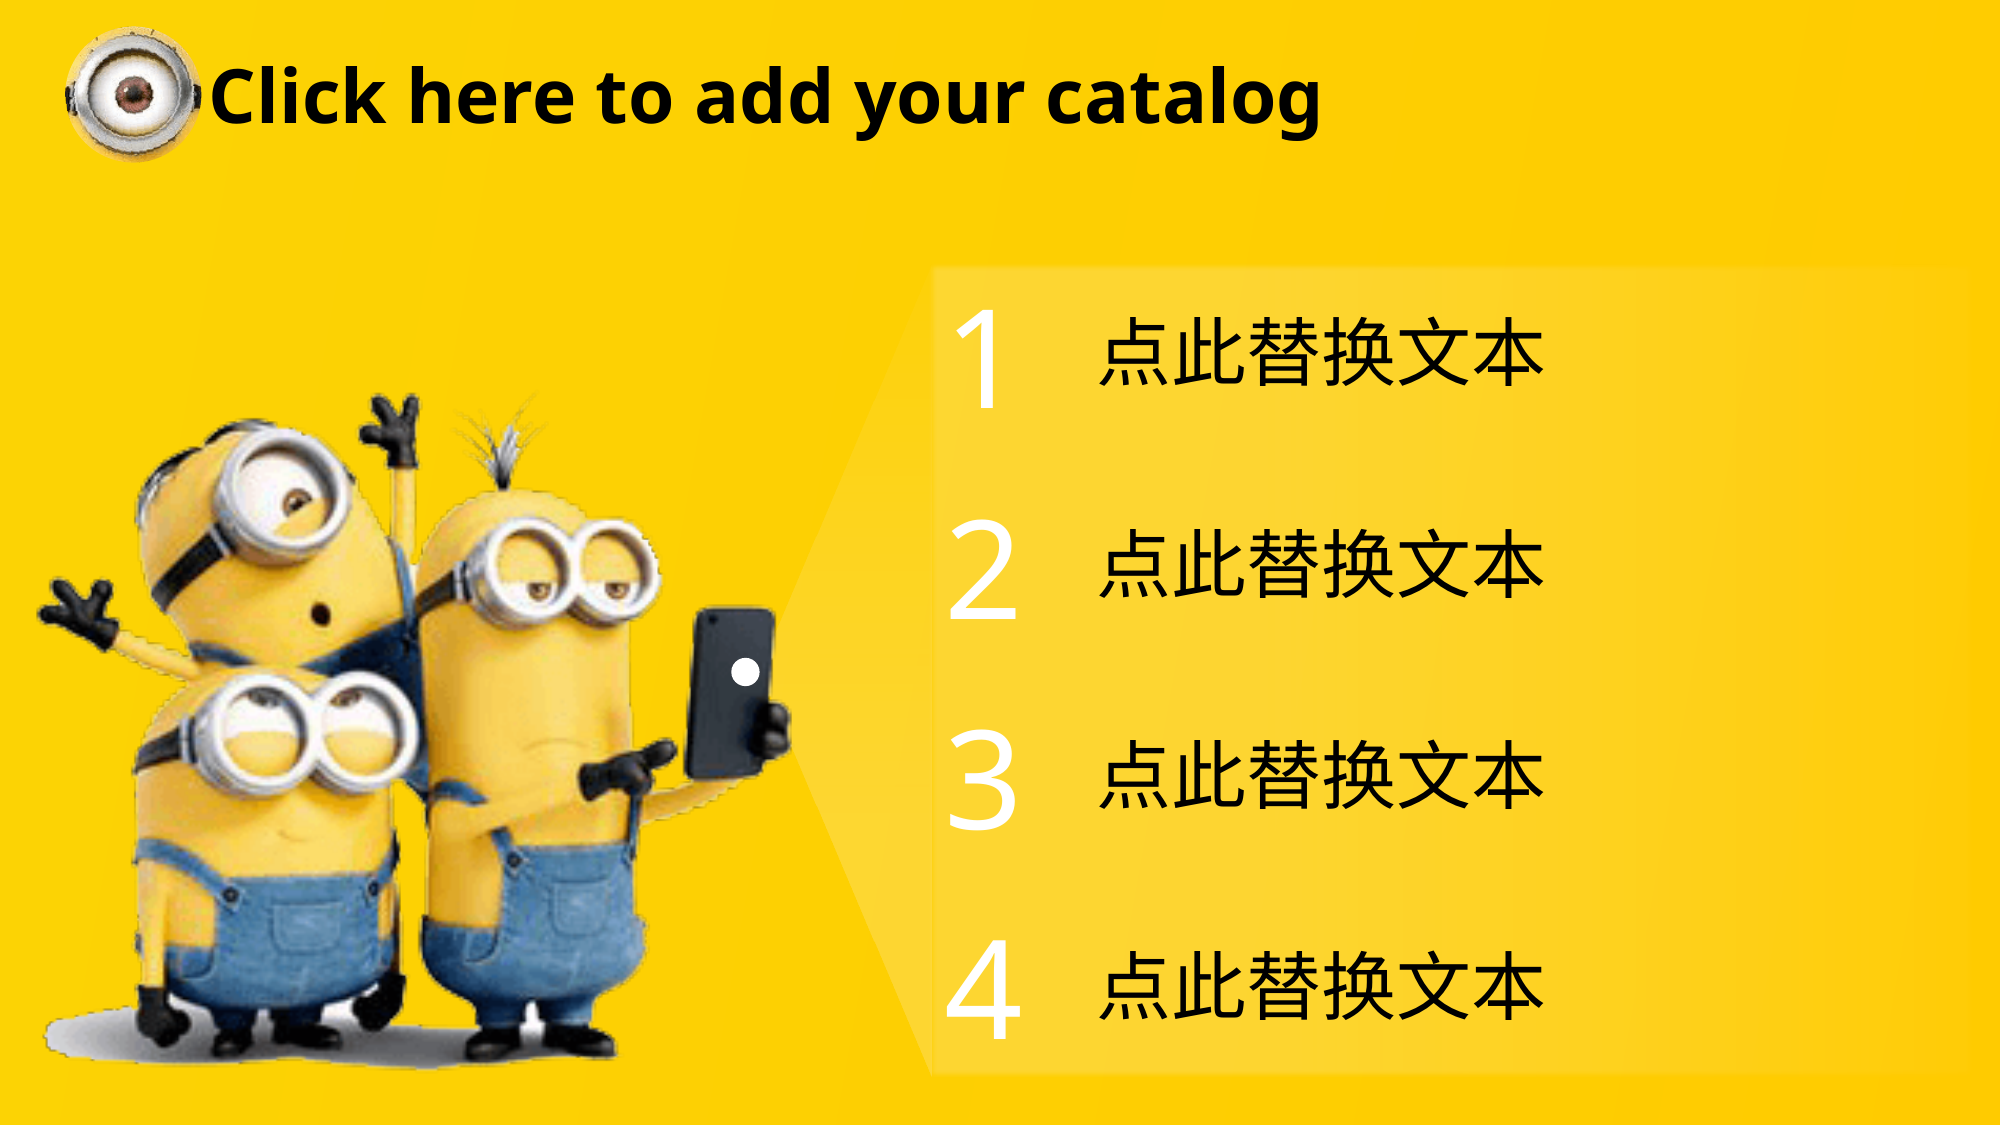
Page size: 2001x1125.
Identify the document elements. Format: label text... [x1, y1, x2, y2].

picture [0, 360, 807, 1118]
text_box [759, 264, 1973, 1077]
picture [65, 26, 202, 163]
text_box Click here to add your catalog [202, 41, 1369, 147]
